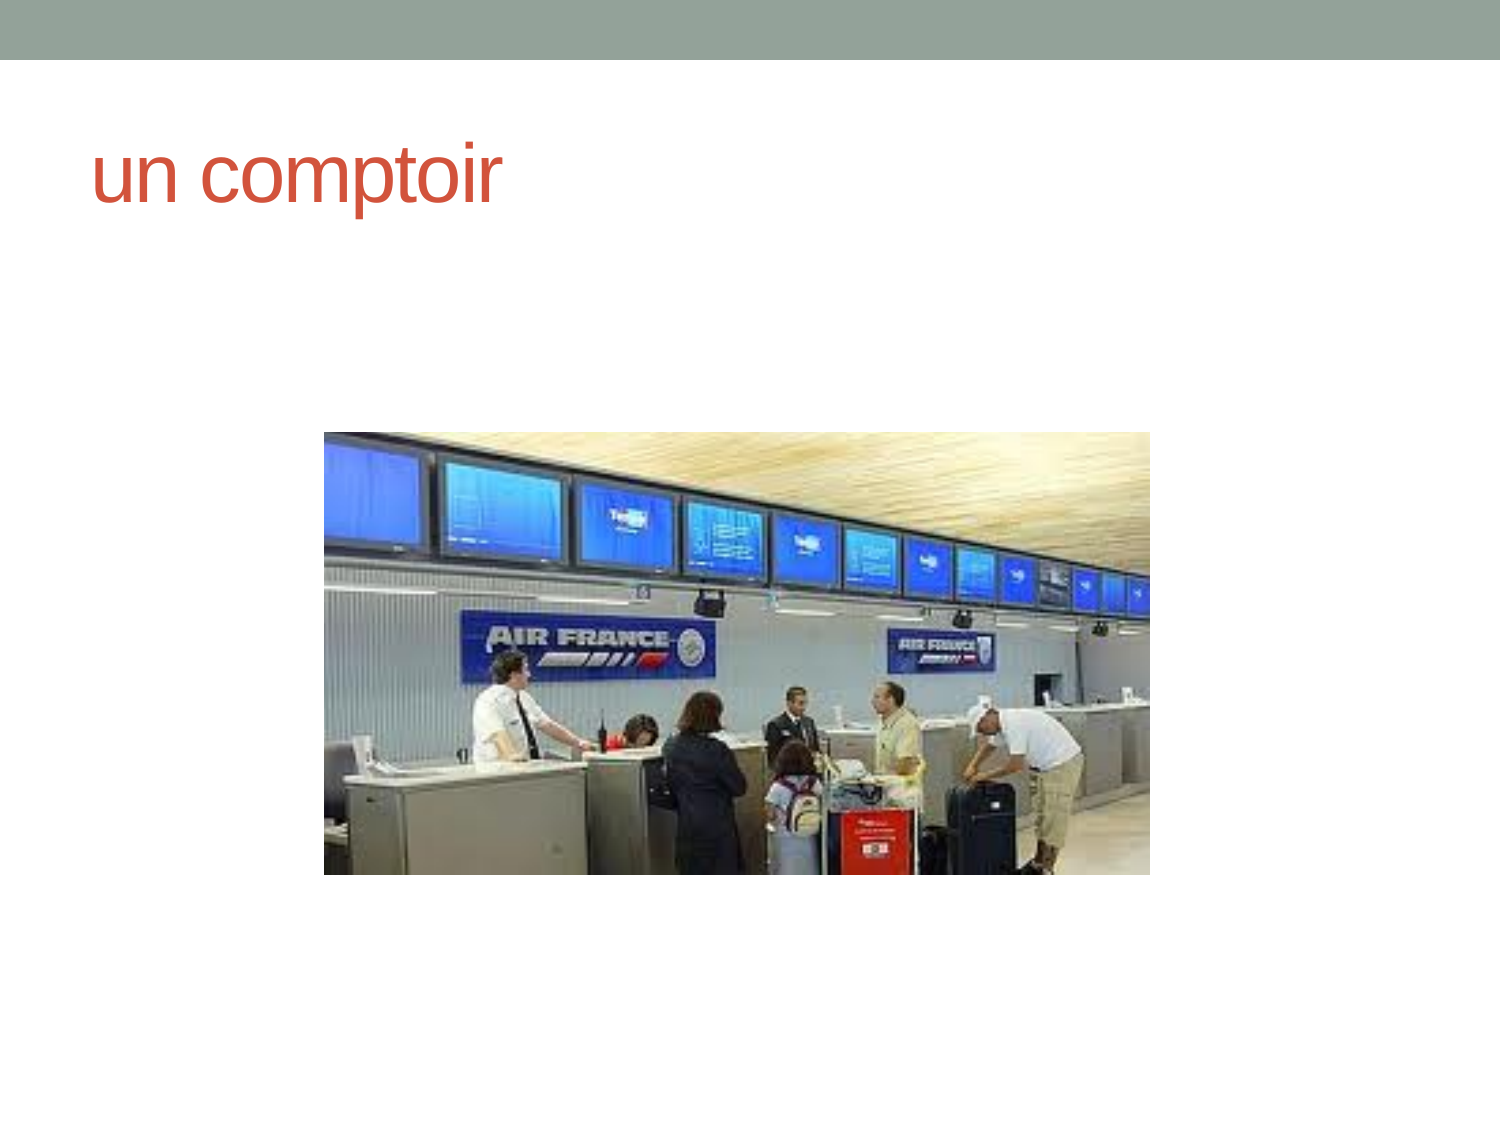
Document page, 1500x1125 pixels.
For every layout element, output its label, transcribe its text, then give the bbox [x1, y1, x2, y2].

title un comptoir [75, 87, 1425, 250]
picture [324, 432, 1151, 876]
